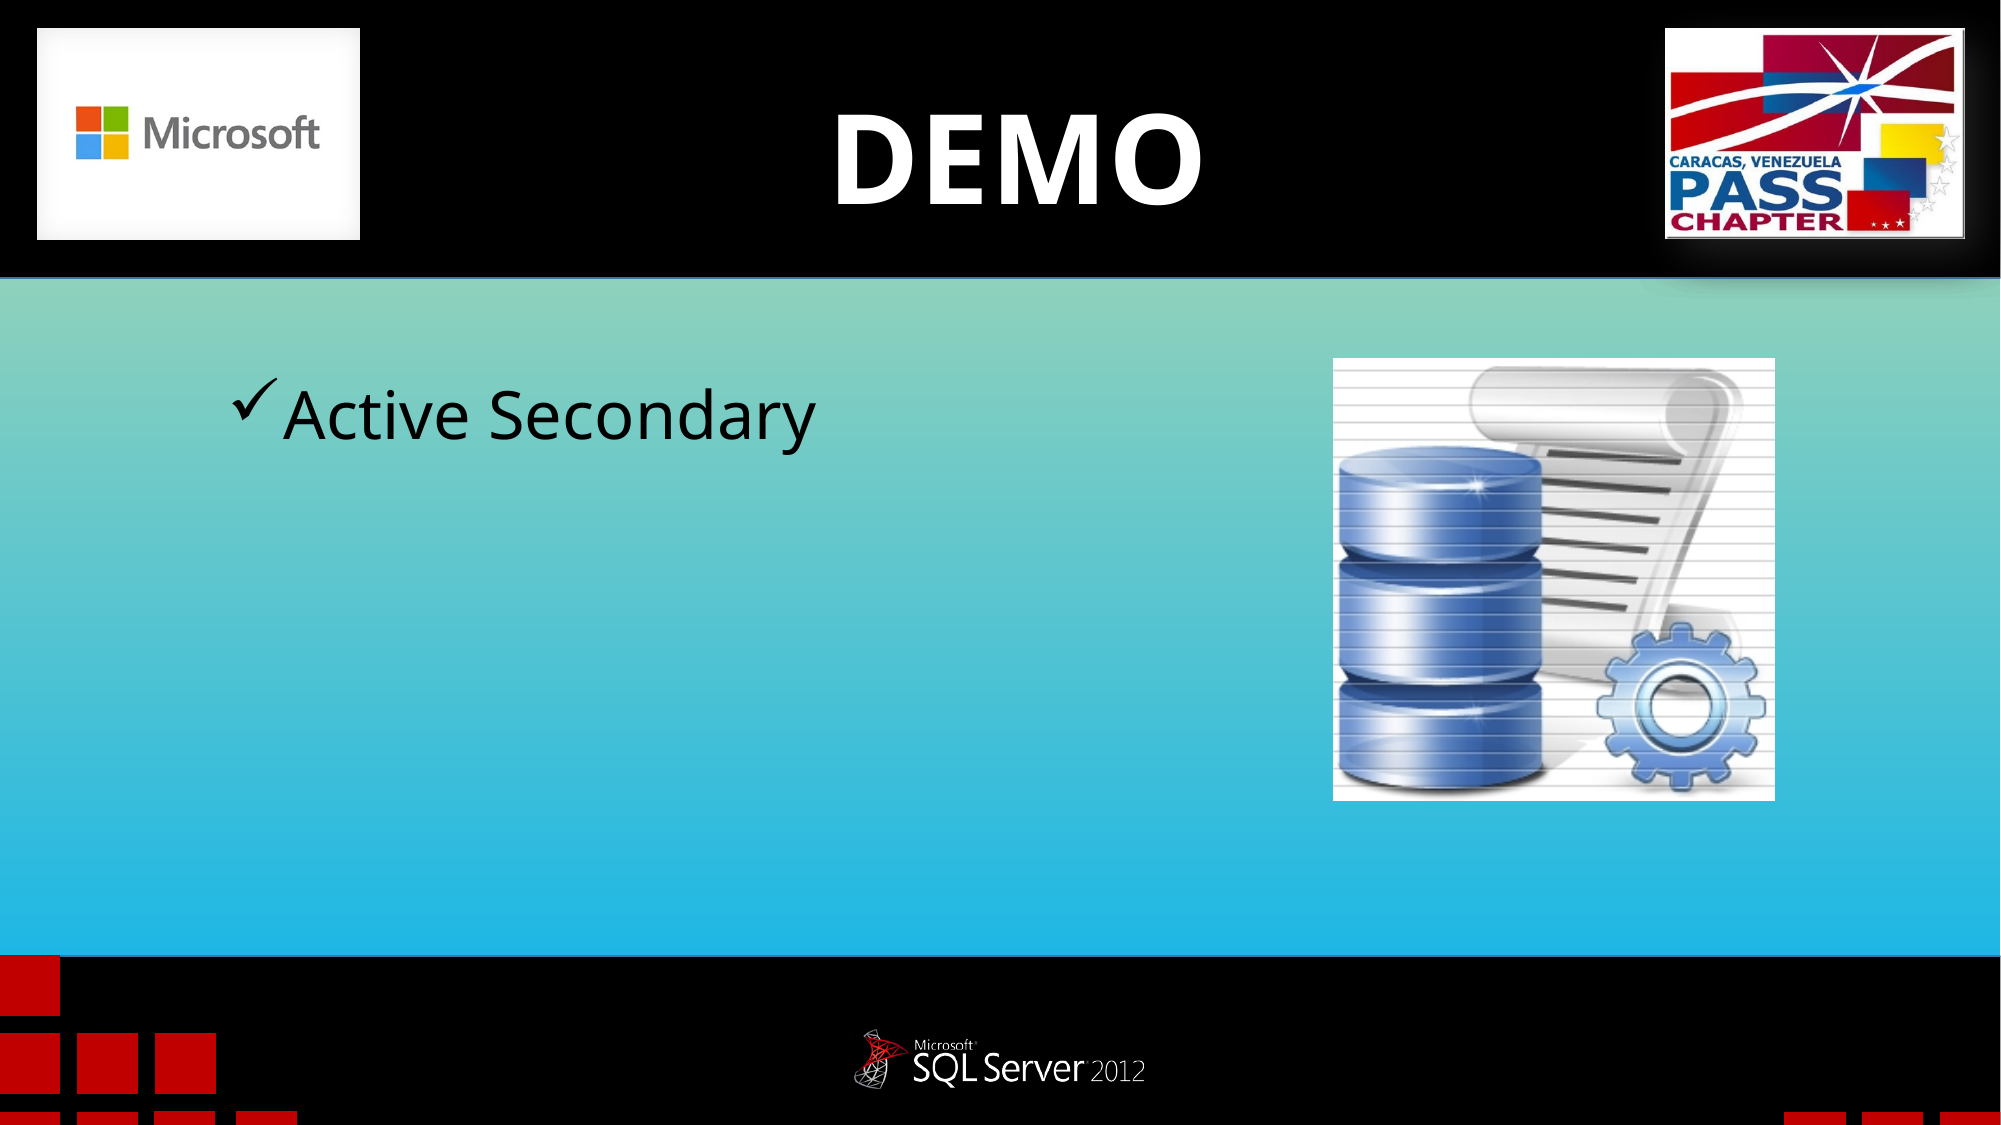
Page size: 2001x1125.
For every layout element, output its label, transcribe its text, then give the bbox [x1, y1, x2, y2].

picture [1665, 28, 1965, 239]
picture [1333, 358, 1775, 801]
picture [37, 28, 360, 240]
text_box Active Secondary [137, 284, 1353, 834]
picture [822, 959, 1178, 1125]
text_box DEMO [406, 28, 1630, 240]
